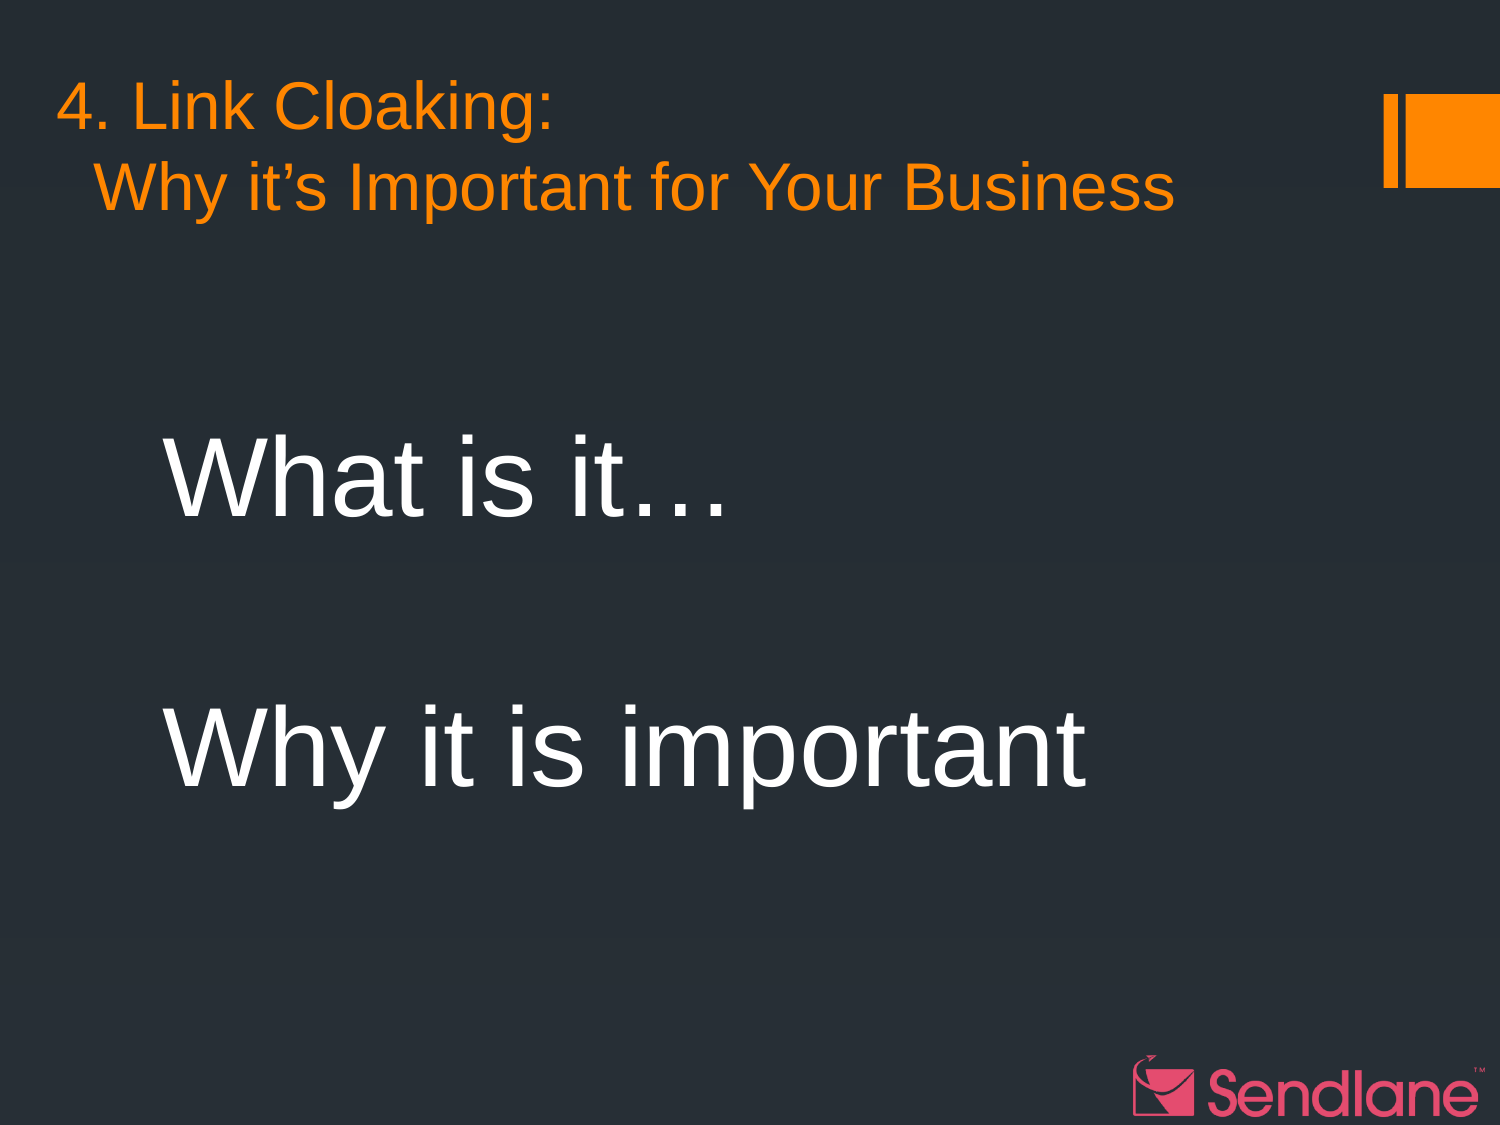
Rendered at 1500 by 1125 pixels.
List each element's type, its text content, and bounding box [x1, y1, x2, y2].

title 4. Link Cloaking: ­ Why it’s Important for Your Business [41, 54, 1459, 232]
text_box What is it… Why it is important [147, 397, 1365, 862]
picture [1127, 1027, 1489, 1125]
